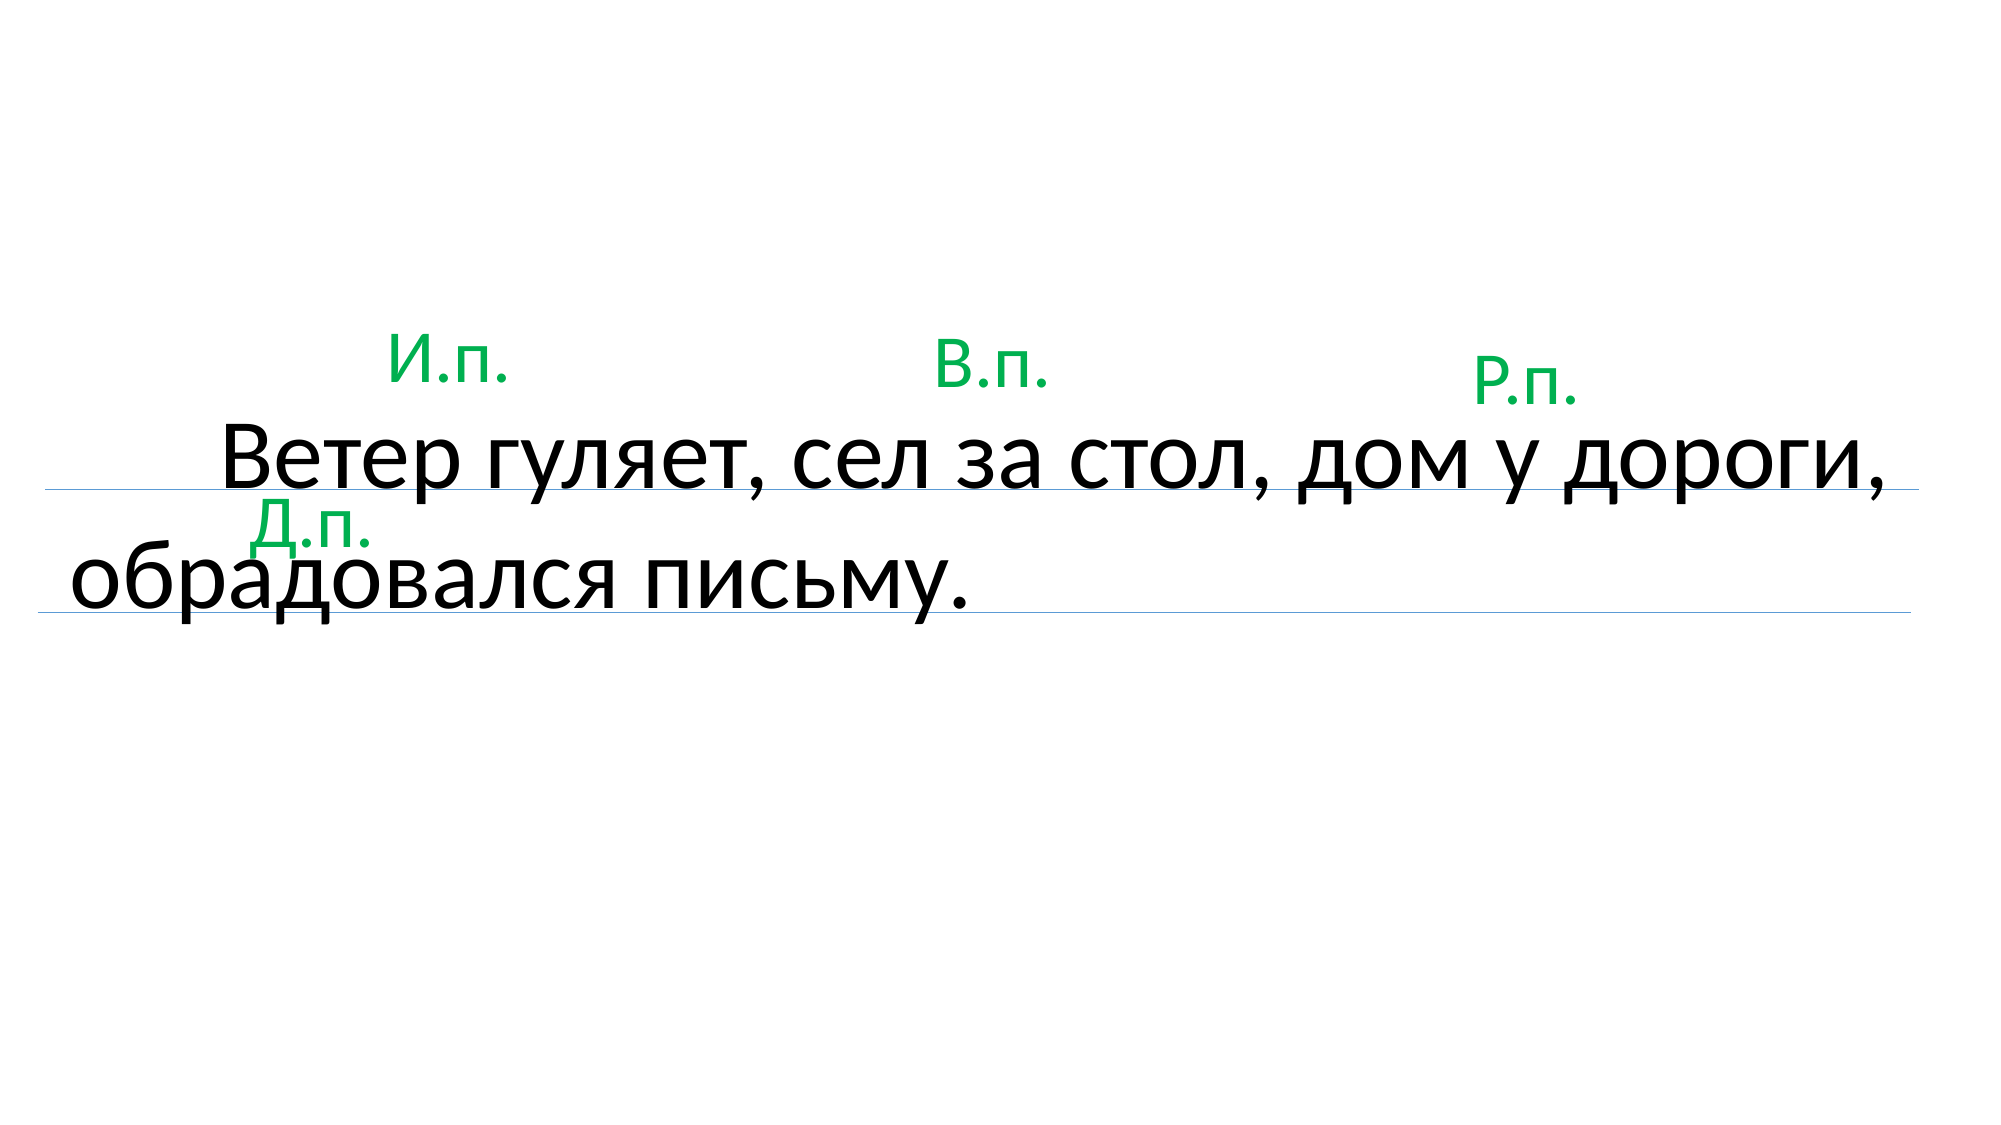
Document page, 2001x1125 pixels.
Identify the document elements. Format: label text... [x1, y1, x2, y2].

text_box Д.п. [234, 465, 413, 488]
text_box Р.п. [1457, 321, 1636, 427]
text_box И.п. [371, 299, 550, 405]
text_box Д.п. [234, 490, 413, 571]
text_box Ветер гуляет, сел за стол, дом у дороги, обрадовался письму. [54, 381, 1908, 488]
text_box В.п. [918, 304, 1097, 410]
text_box Ветер гуляет, сел за стол, дом у дороги, обрадовался письму. [54, 490, 1908, 612]
text_box Ветер гуляет, сел за стол, дом у дороги, обрадовался письму. [54, 613, 1908, 636]
